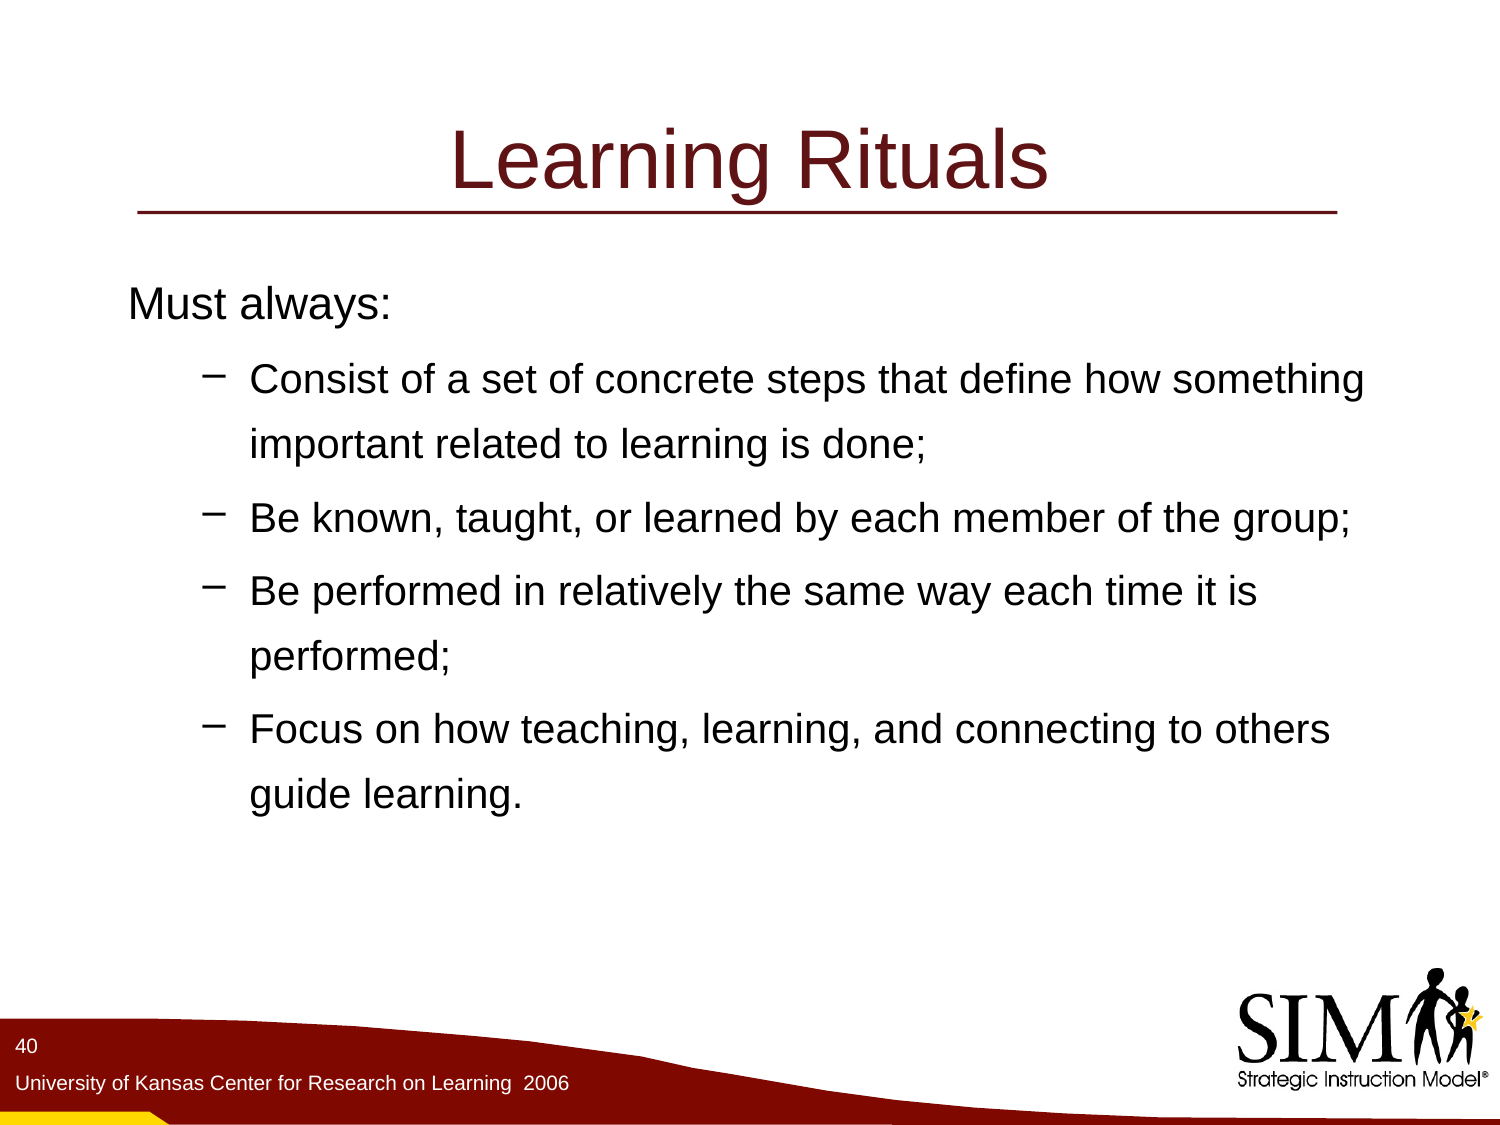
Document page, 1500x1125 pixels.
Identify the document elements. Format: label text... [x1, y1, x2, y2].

footer University of Kansas Center for Research on Learning 2006 [0, 1062, 626, 1101]
list Must always: Consist of a set of concrete steps that define how something important related to learning is done; Be known, taught, or learned by each member of the group; Be performed in relatively the same way each time it is performed; Focus on how teaching, learning, and connecting to others guide learning. [112, 249, 1388, 901]
title Learning Rituals [112, 74, 1388, 213]
picture [1231, 954, 1497, 1106]
slide_number 40 [0, 1024, 313, 1062]
